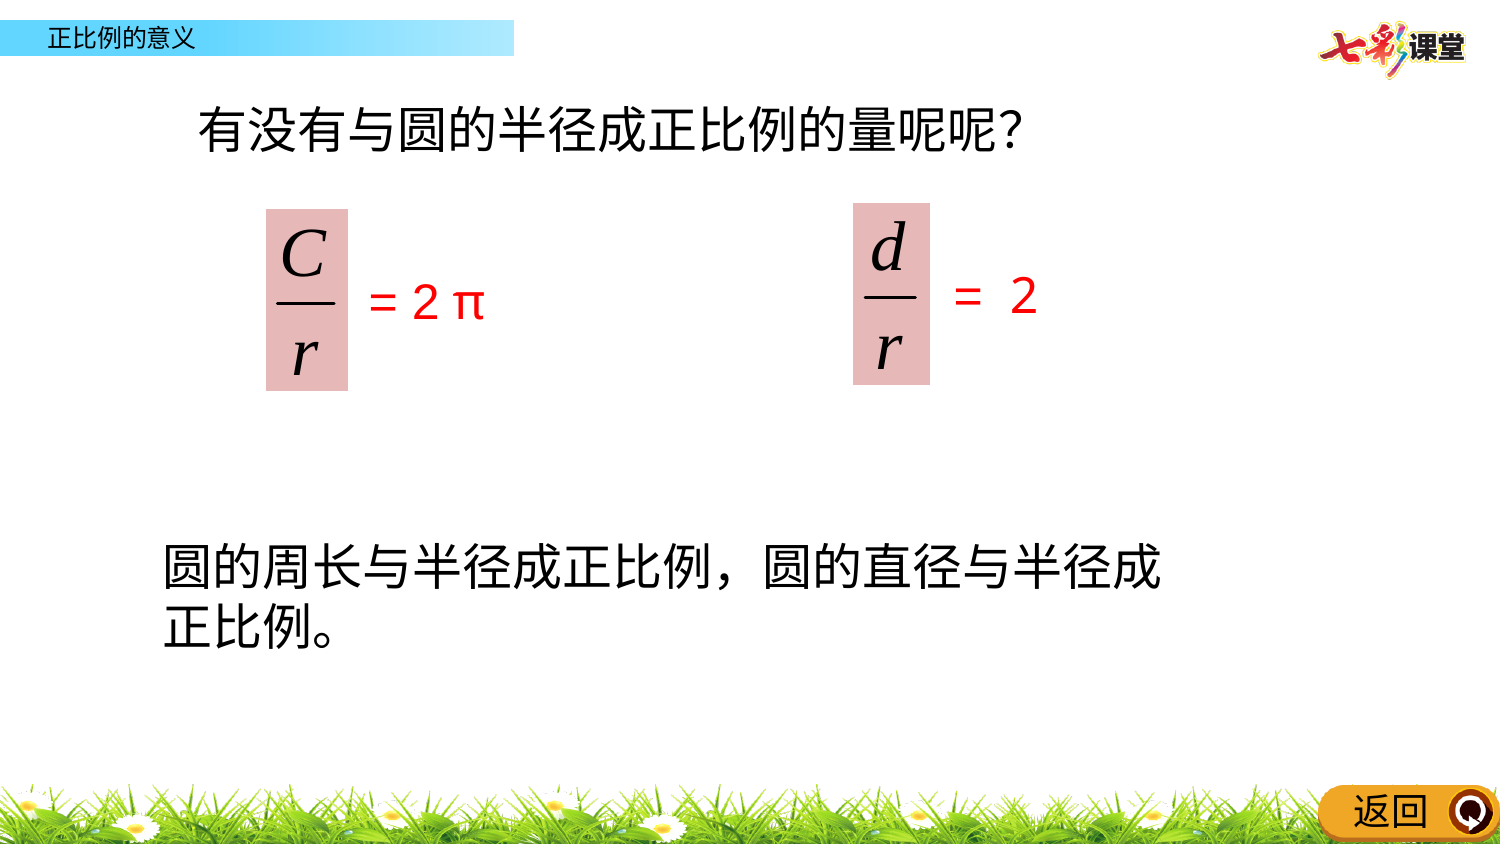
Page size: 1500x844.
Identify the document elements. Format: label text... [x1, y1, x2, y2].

picture [1316, 20, 1468, 80]
text_box 圆的周长与半径成正比例，圆的直径与半径成正比例。 [147, 528, 1191, 663]
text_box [853, 202, 931, 386]
text_box = 2 [938, 256, 1096, 332]
text_box 有没有与圆的半径成正比例的量呢呢？ [182, 91, 1081, 166]
picture [0, 784, 1500, 844]
text_box = 2 π [353, 262, 511, 338]
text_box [265, 208, 348, 392]
